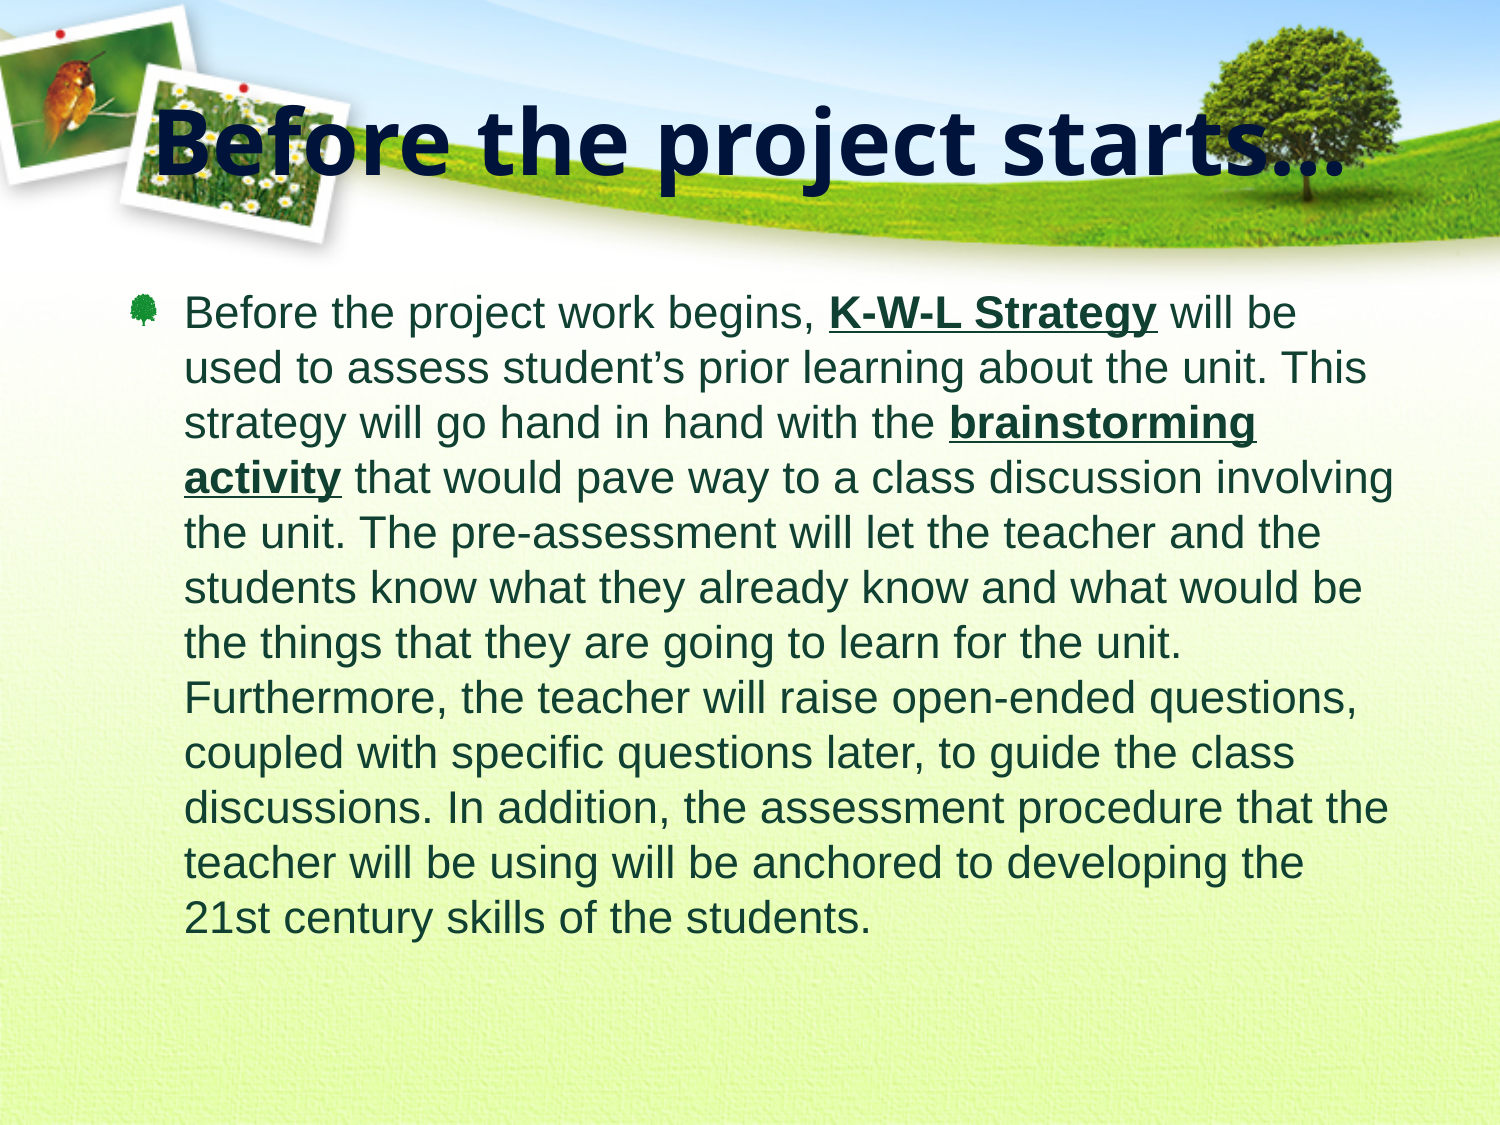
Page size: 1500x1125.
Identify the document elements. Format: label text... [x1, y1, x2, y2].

title Before the project starts… [75, 45, 1425, 233]
picture [0, 0, 1500, 1125]
list Before the project work begins, K-W-L Strategy will be used to assess student’s prior learning about the unit. This strategy will go hand in hand with the brainstorming activity that would pave way to a class discussion involving the unit. The pre-assessment will let the teacher and the students know what they already know and what would be the things that they are going to learn for the unit. Furthermore, the teacher will raise open-ended questions, coupled with specific questions later, to guide the class discussions. In addition, the assessment procedure that the teacher will be using will be anchored to developing the 21st century skills of the students. [112, 275, 1413, 1013]
